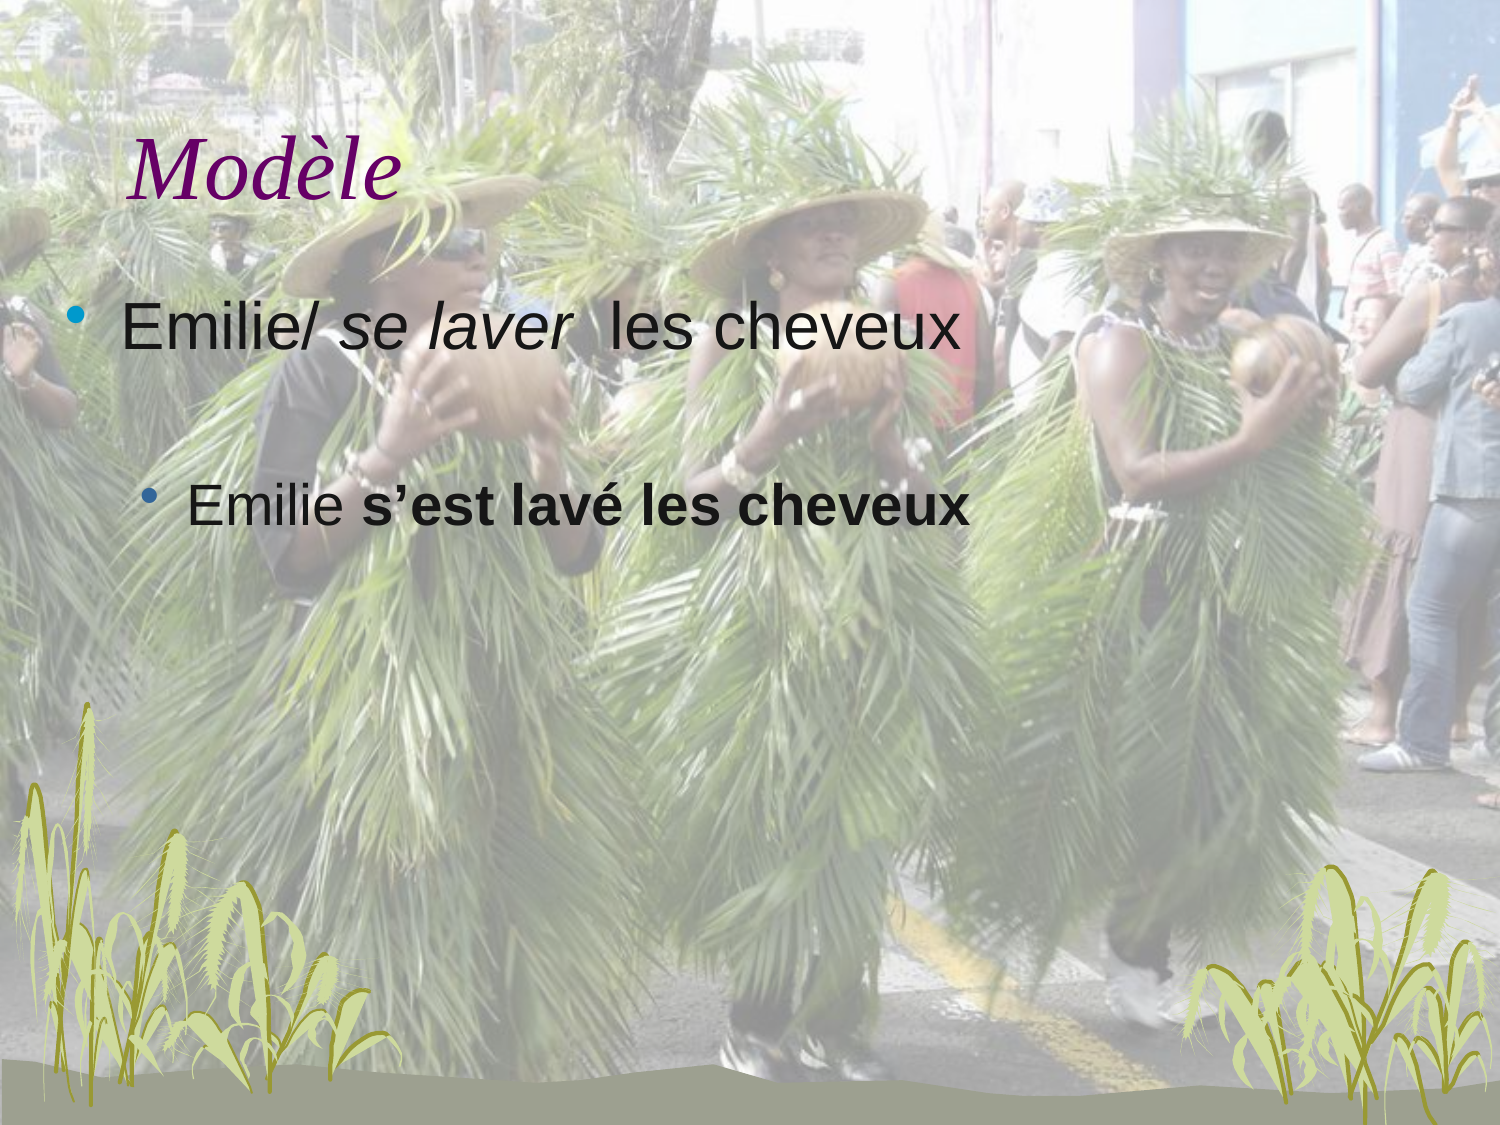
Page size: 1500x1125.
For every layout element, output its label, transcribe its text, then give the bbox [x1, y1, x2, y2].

title Modèle [112, 68, 1388, 257]
list Emilie/ se laver les cheveux Emilie s’est lavé les cheveux [49, 274, 1438, 1051]
